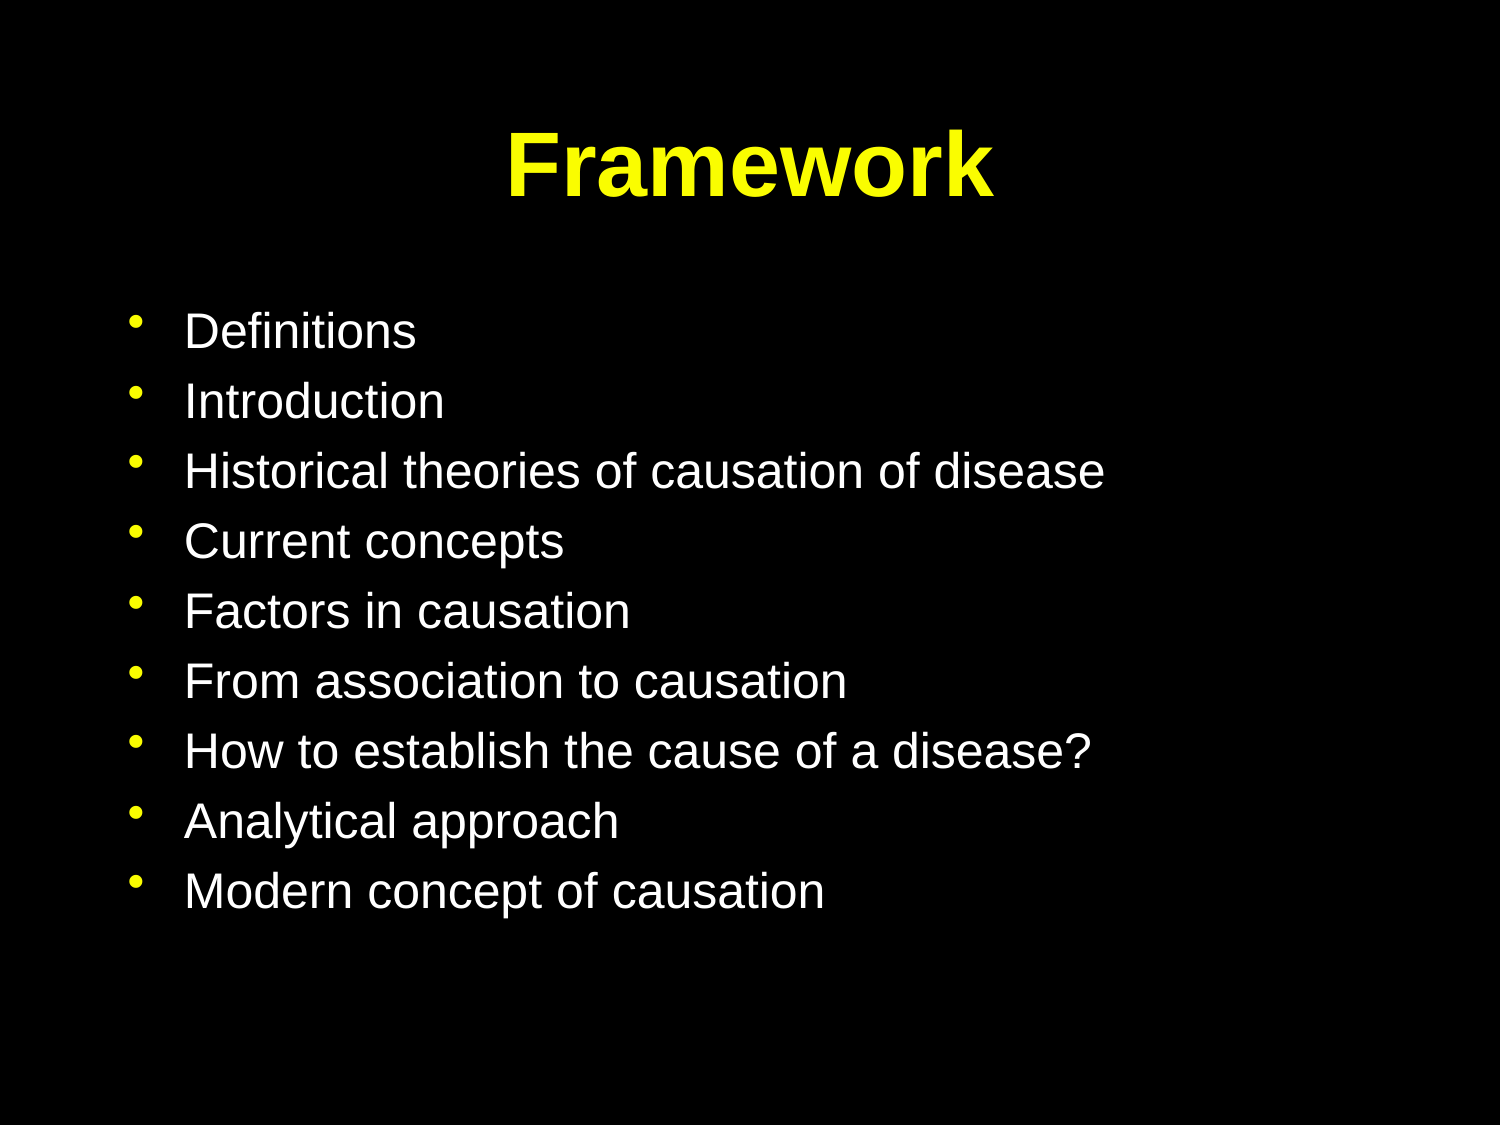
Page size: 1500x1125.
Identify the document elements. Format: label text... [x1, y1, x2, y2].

list Definitions Introduction Historical theories of causation of disease Current concepts Factors in causation From association to causation How to establish the cause of a disease? Analytical approach Modern concept of causation [112, 290, 1388, 966]
title Framework [112, 65, 1388, 254]
